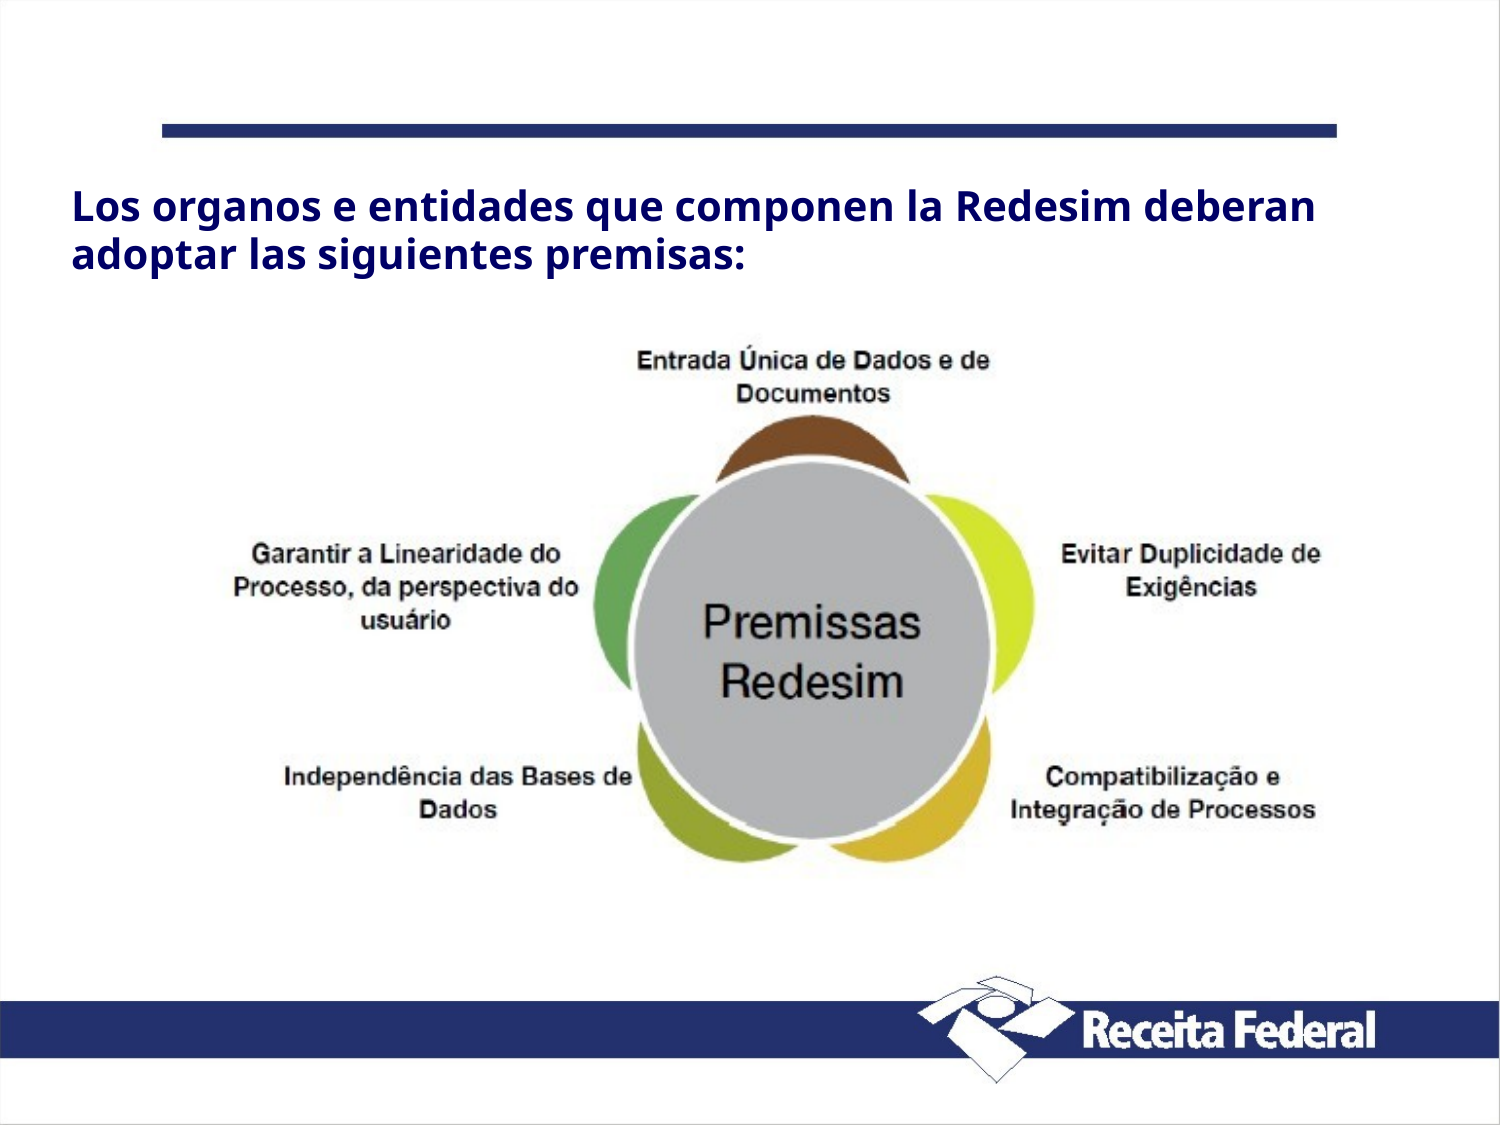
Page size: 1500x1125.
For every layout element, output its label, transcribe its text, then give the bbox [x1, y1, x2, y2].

text_box [0, 0, 1500, 1125]
text_box Los organos e entidades que componen la Redesim deberan adoptar las siguientes premisas: [68, 184, 1500, 281]
text_box [62, 287, 1462, 951]
